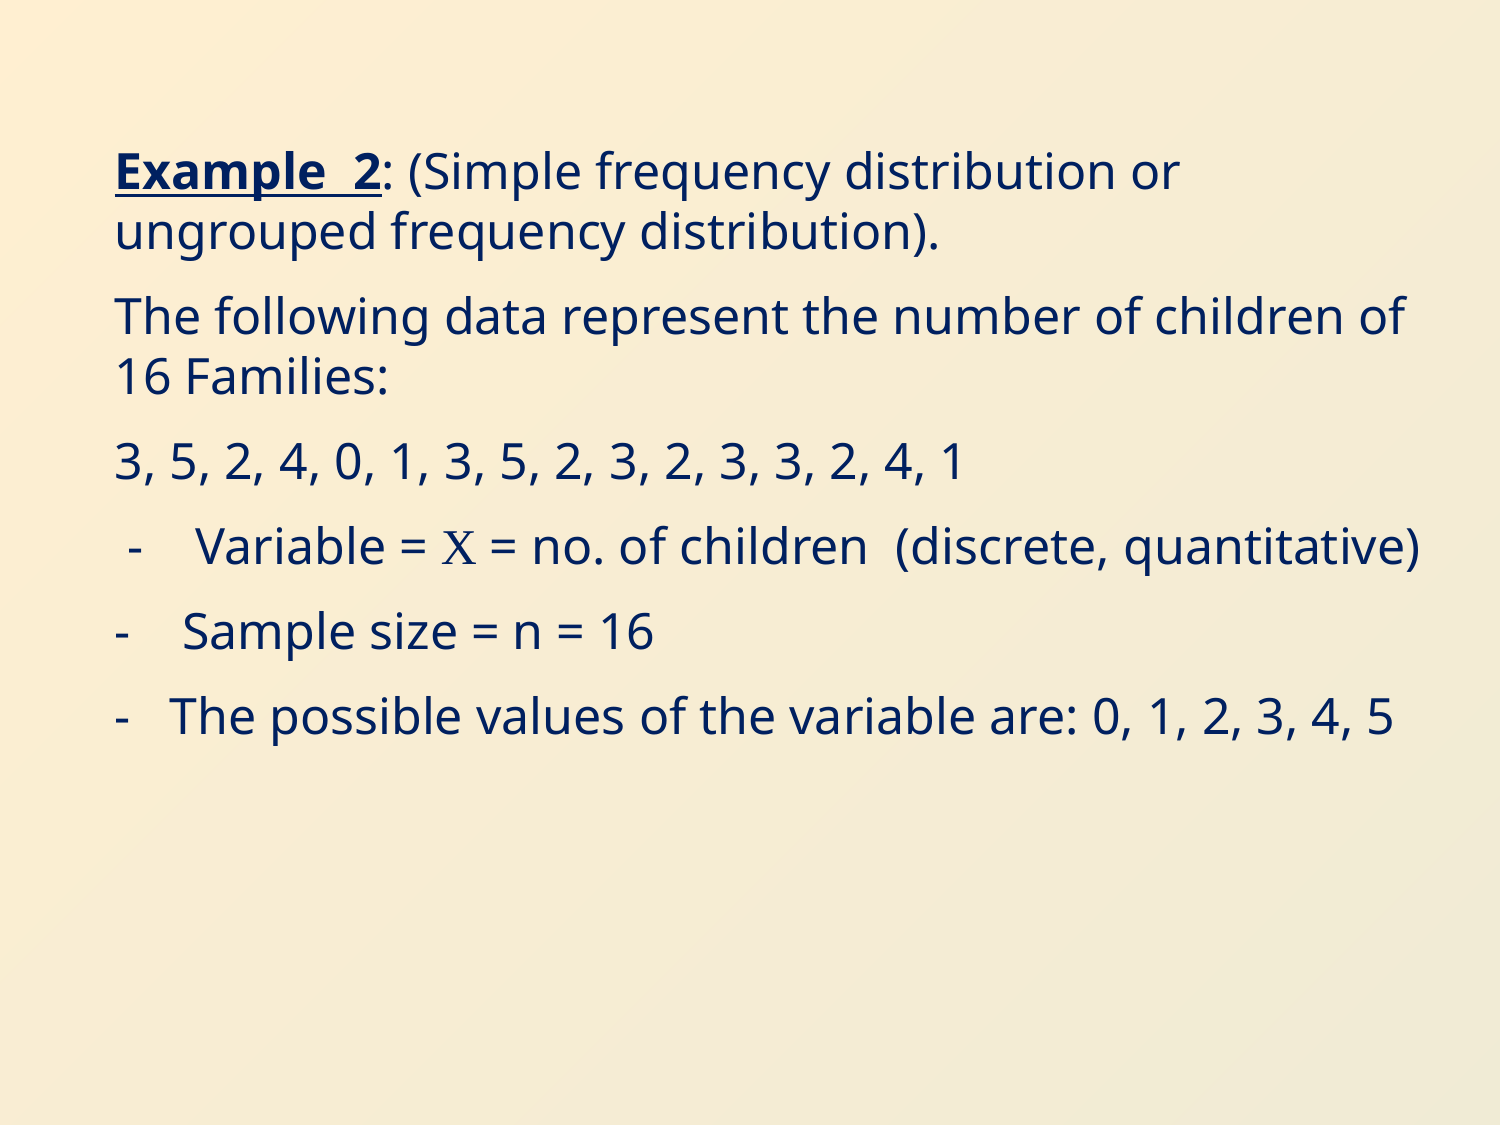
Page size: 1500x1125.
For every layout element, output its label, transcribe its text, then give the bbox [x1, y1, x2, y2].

text_box Example 2: (Simple frequency distribution or ungrouped frequency distribution). The following data represent the number of children of 16 Families: 3, 5, 2, 4, 0, 1, 3, 5, 2, 3, 2, 3, 3, 2, 4, 1 - Variable = X = no. of children (discrete, quantitative) - Sample size = n = 16 - The possible values of the variable are: 0, 1, 2, 3, 4, 5 [99, 62, 1450, 753]
